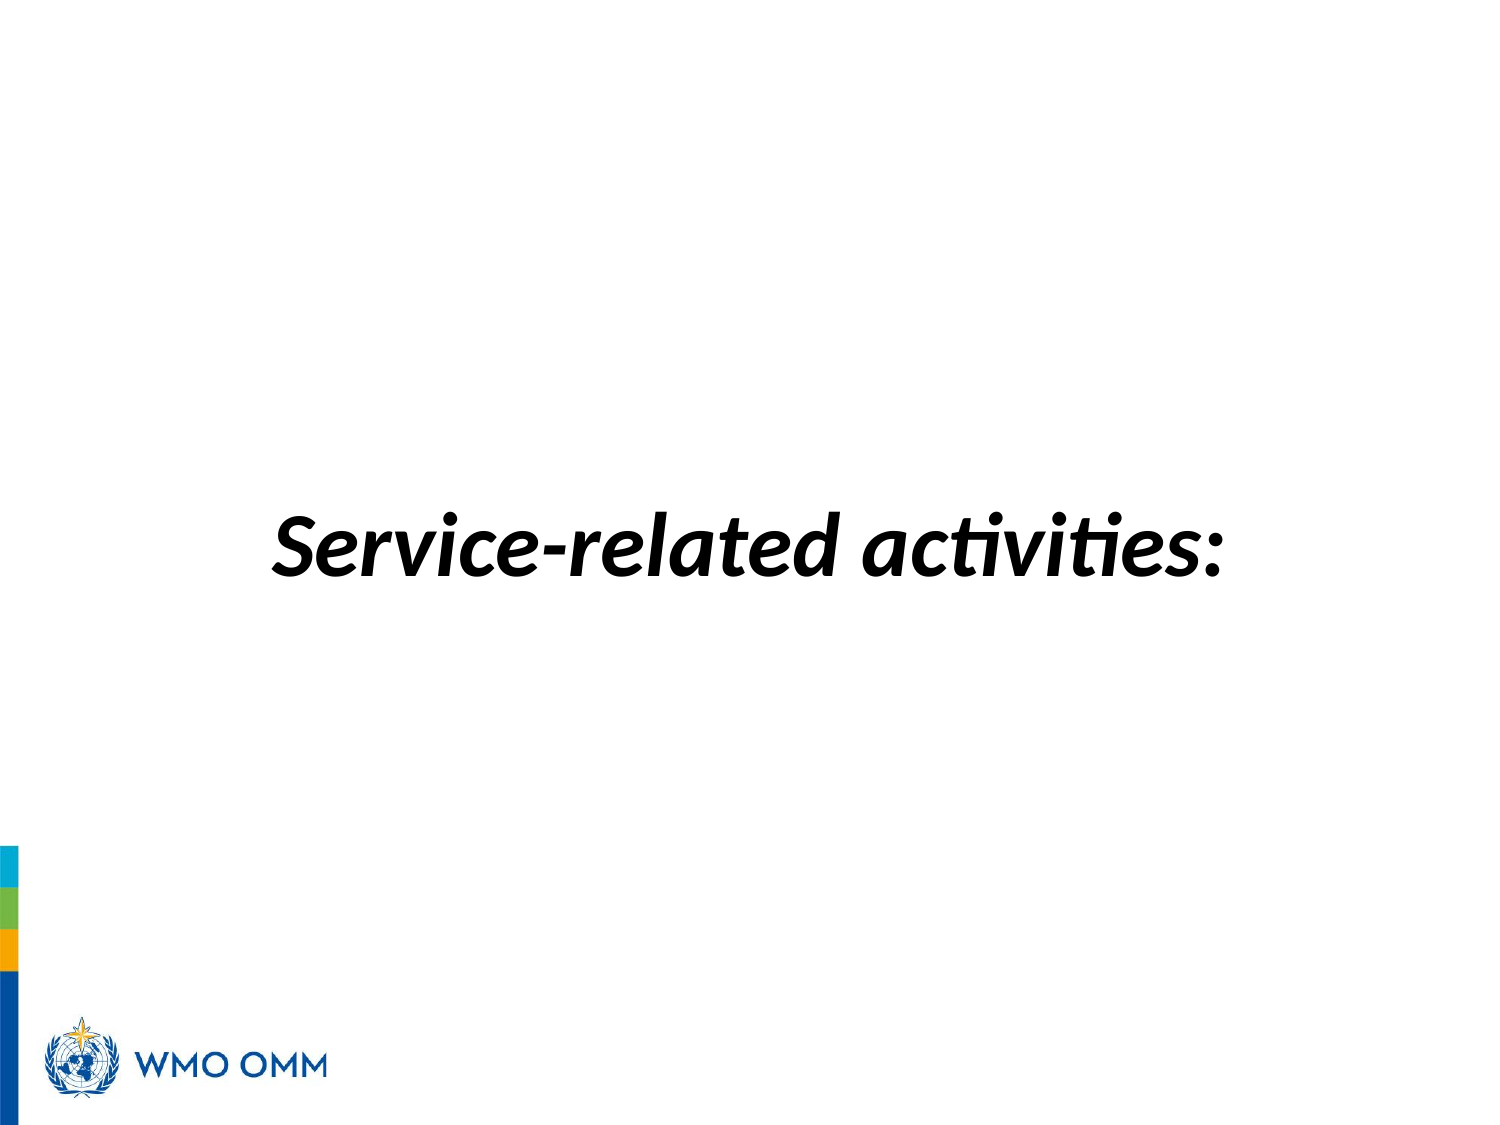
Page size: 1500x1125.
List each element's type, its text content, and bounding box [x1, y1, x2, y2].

title Service-related activities: [75, 446, 1425, 634]
picture [0, 845, 327, 1125]
